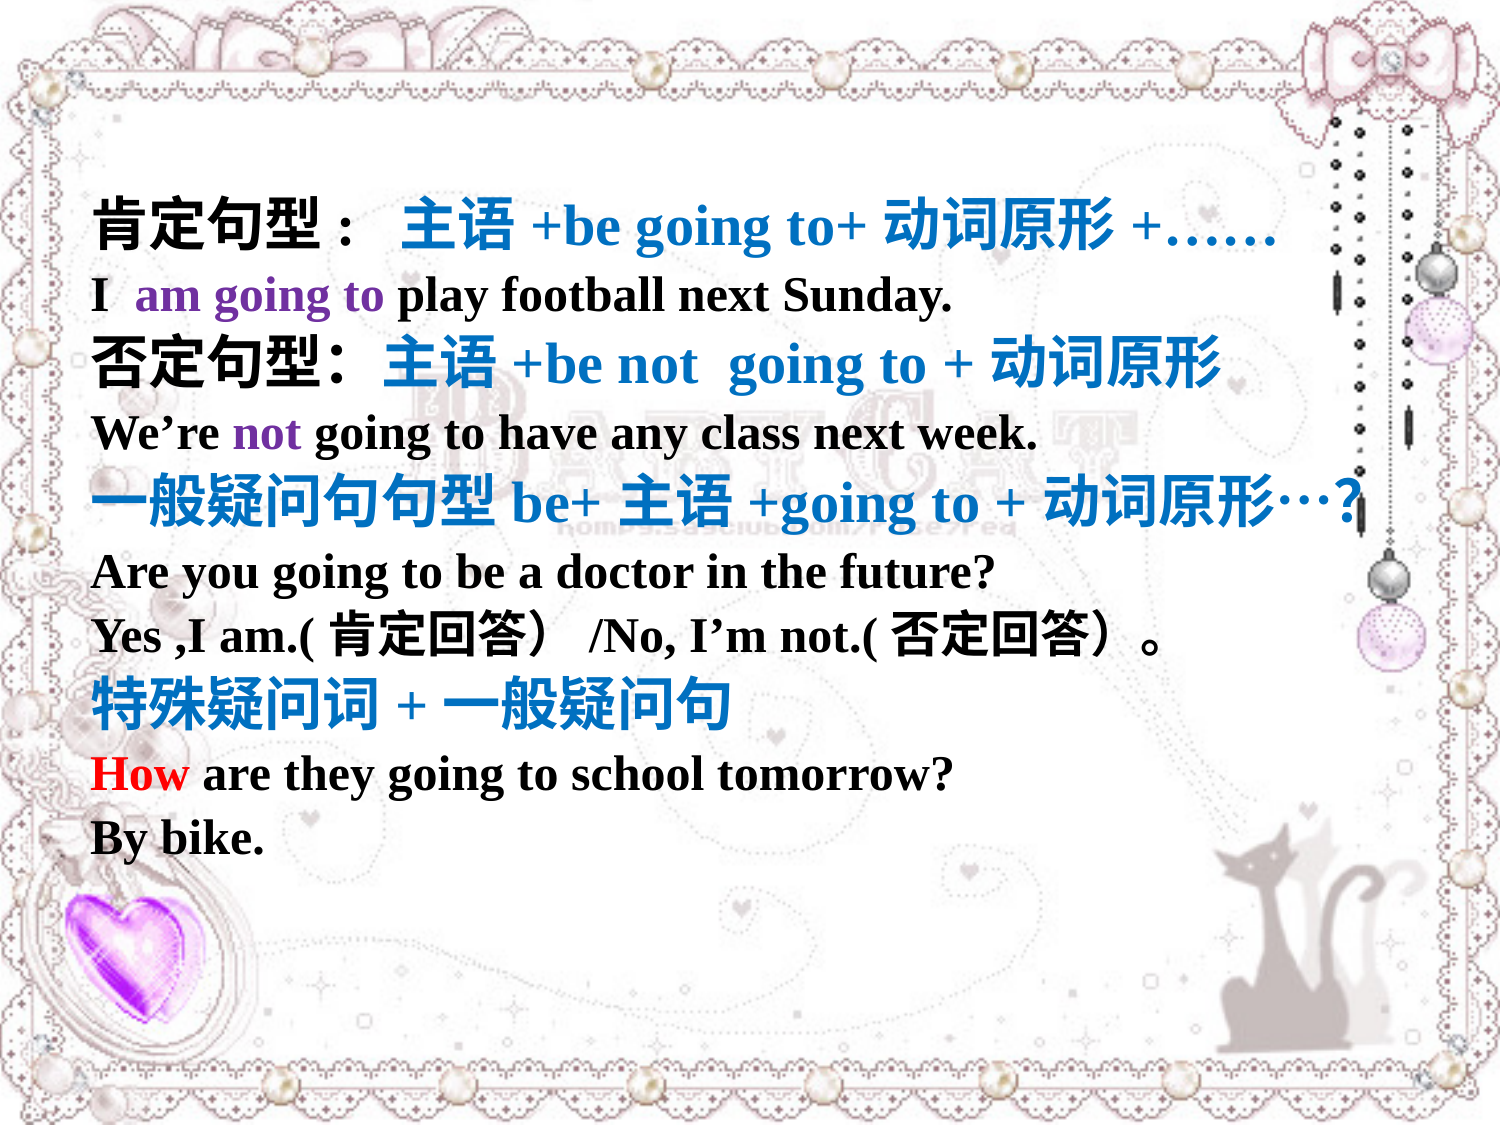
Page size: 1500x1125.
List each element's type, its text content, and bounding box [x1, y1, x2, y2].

list 肯定句型: 主语+be going to+动词原形+…… I am going to play football next Sunday. 否定句型：主语+be not going to +动词原形 We’re not going to have any class next week. 一般疑问句句型be+主语+going to +动词原形…？ Are you going to be a doctor in the future? Yes ,I am.(肯定回答）/No, I’m not.(否定回答）。 特殊疑问词+一般疑问句 How are they going to school tomorrow? By bike. [75, 187, 1425, 930]
picture [0, 0, 1500, 1125]
